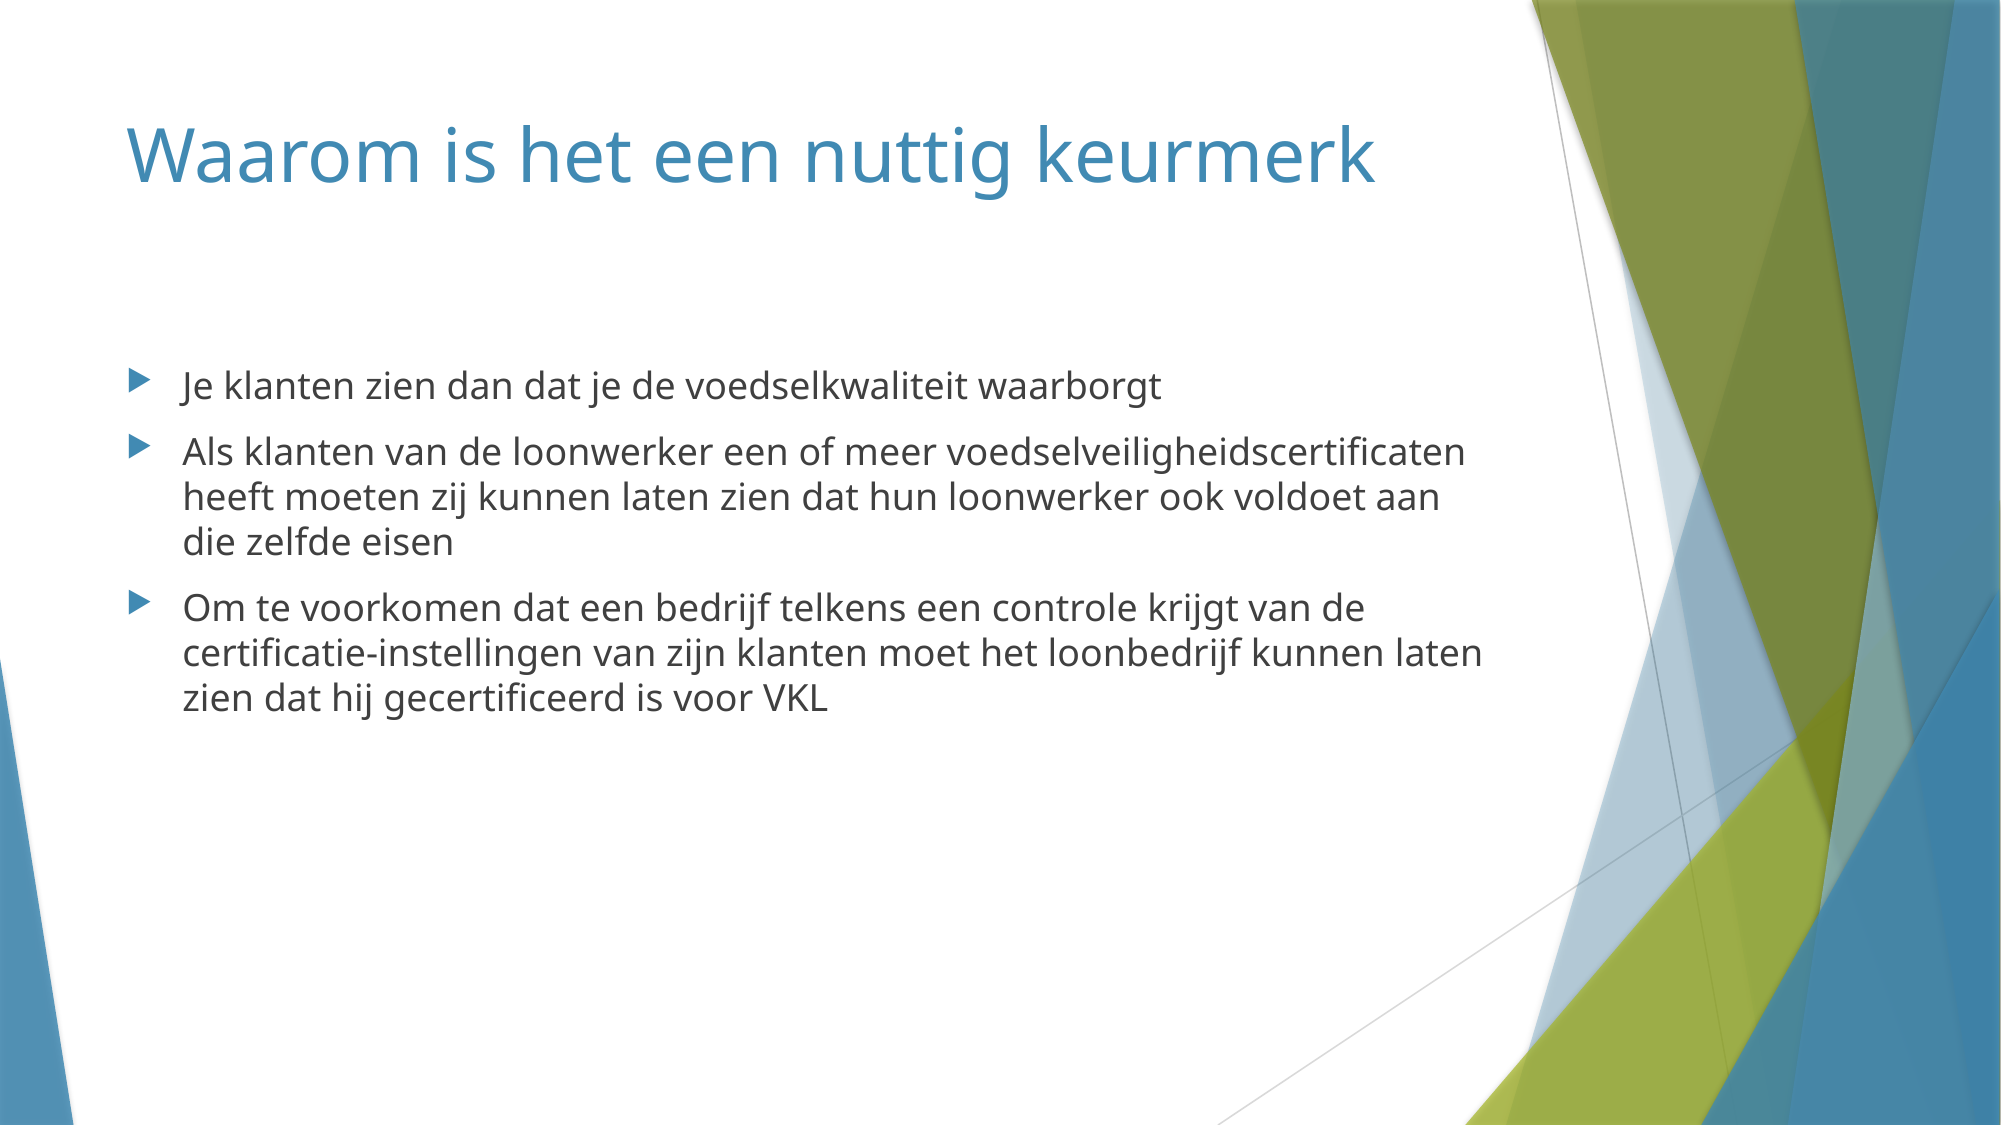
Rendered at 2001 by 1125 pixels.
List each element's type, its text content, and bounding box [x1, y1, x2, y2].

list Je klanten zien dan dat je de voedselkwaliteit waarborgt Als klanten van de loonwerker een of meer voedselveiligheidscertificaten heeft moeten zij kunnen laten zien dat hun loonwerker ook voldoet aan die zelfde eisen Om te voorkomen dat een bedrijf telkens een controle krijgt van de certificatie-instellingen van zijn klanten moet het loonbedrijf kunnen laten zien dat hij gecertificeerd is voor VKL [111, 354, 1522, 992]
title Waarom is het een nuttig keurmerk [111, 99, 1522, 317]
